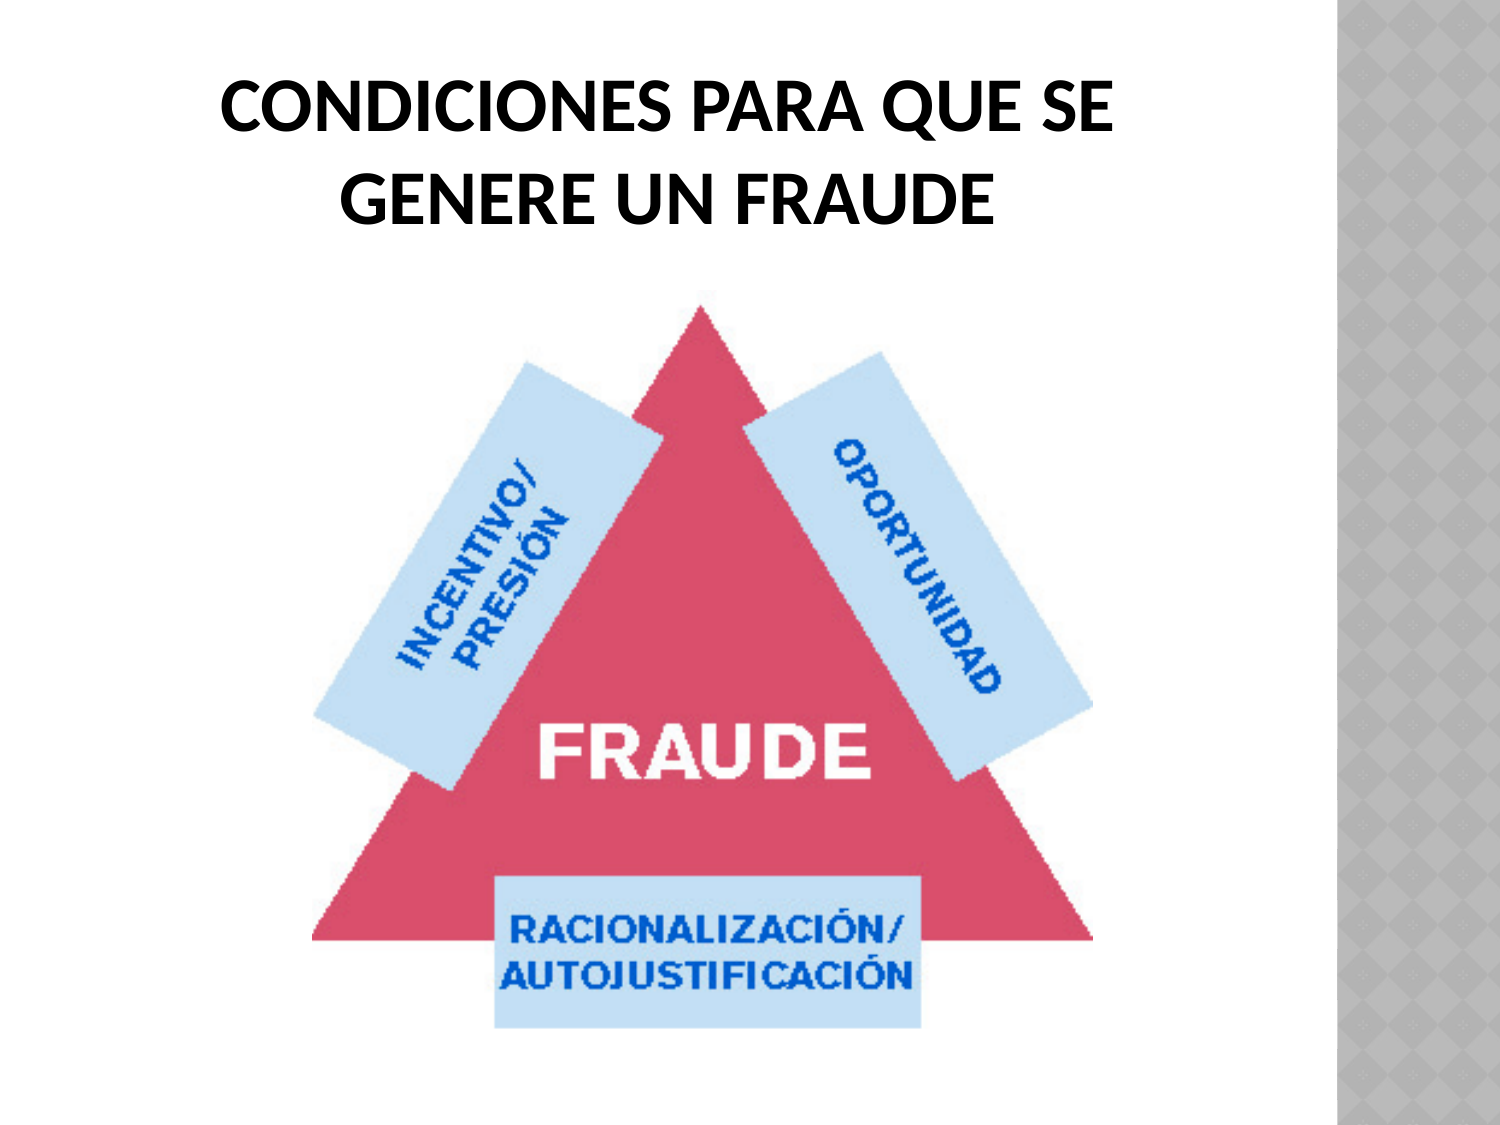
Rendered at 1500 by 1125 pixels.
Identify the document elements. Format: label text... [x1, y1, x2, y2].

title Condiciones para que se genere un fraude [75, 52, 1263, 240]
picture [312, 290, 1093, 1059]
